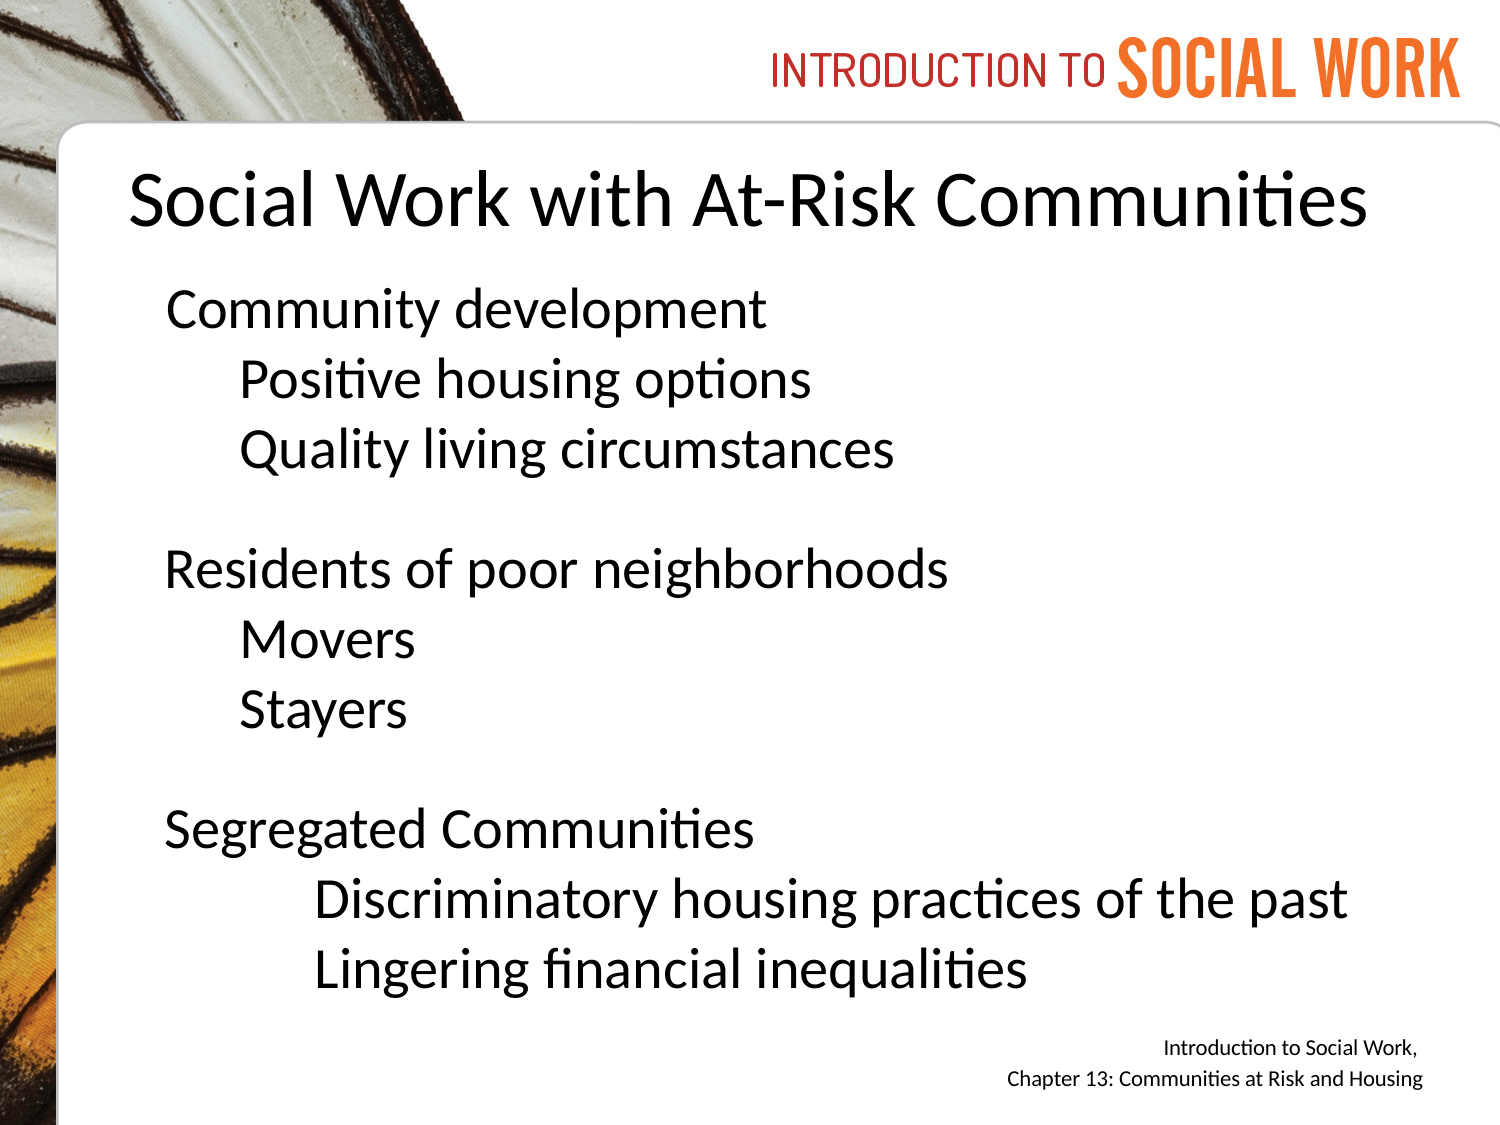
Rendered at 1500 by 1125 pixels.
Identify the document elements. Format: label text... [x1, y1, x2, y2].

text_box Community development Positive housing options Quality living circumstances Residents of poor neighborhoods Movers Stayers Segregated Communities Discriminatory housing practices of the past Lingering financial inequalities [75, 262, 1463, 1008]
title Social Work with At-Risk Communities [75, 99, 1425, 262]
picture [0, 0, 1500, 1125]
list Introduction to Social Work, Chapter 13: Communities at Risk and Housing [987, 1025, 1438, 1100]
